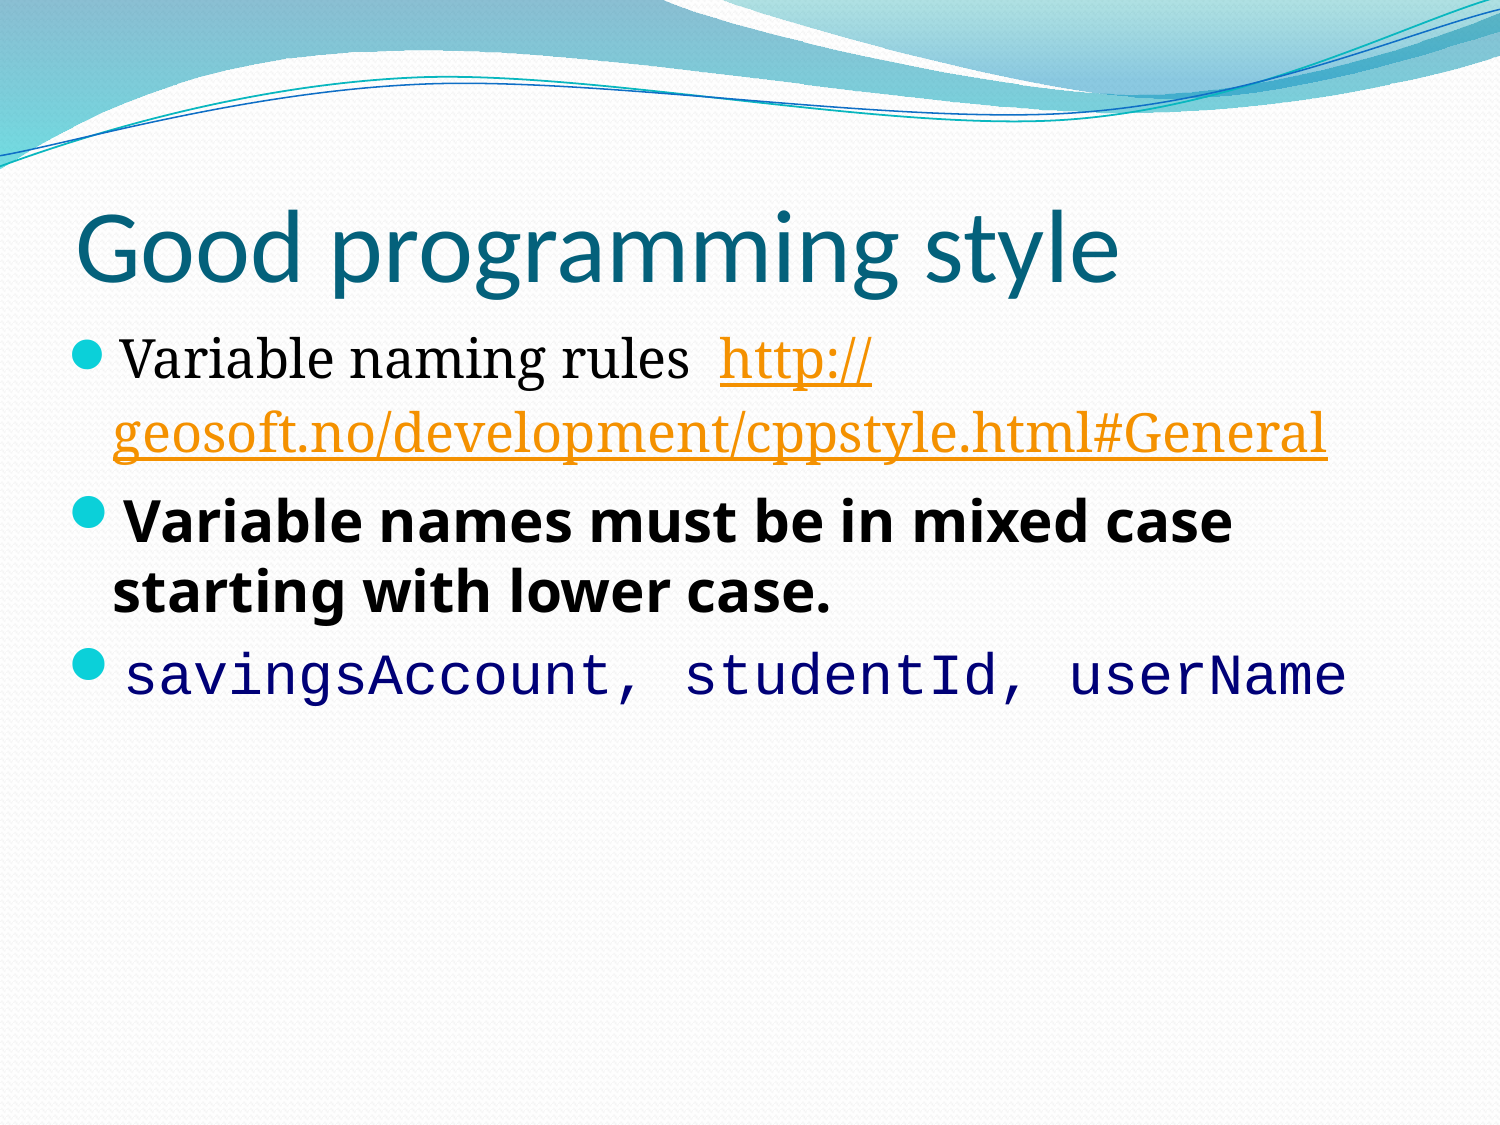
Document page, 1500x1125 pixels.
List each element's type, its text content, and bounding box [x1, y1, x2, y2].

list Variable naming rules http://geosoft.no/development/cppstyle.html#General Variable names must be in mixed case starting with lower case. savingsAccount, studentId, userName [53, 317, 1471, 1038]
title Good programming style [75, 115, 1425, 303]
